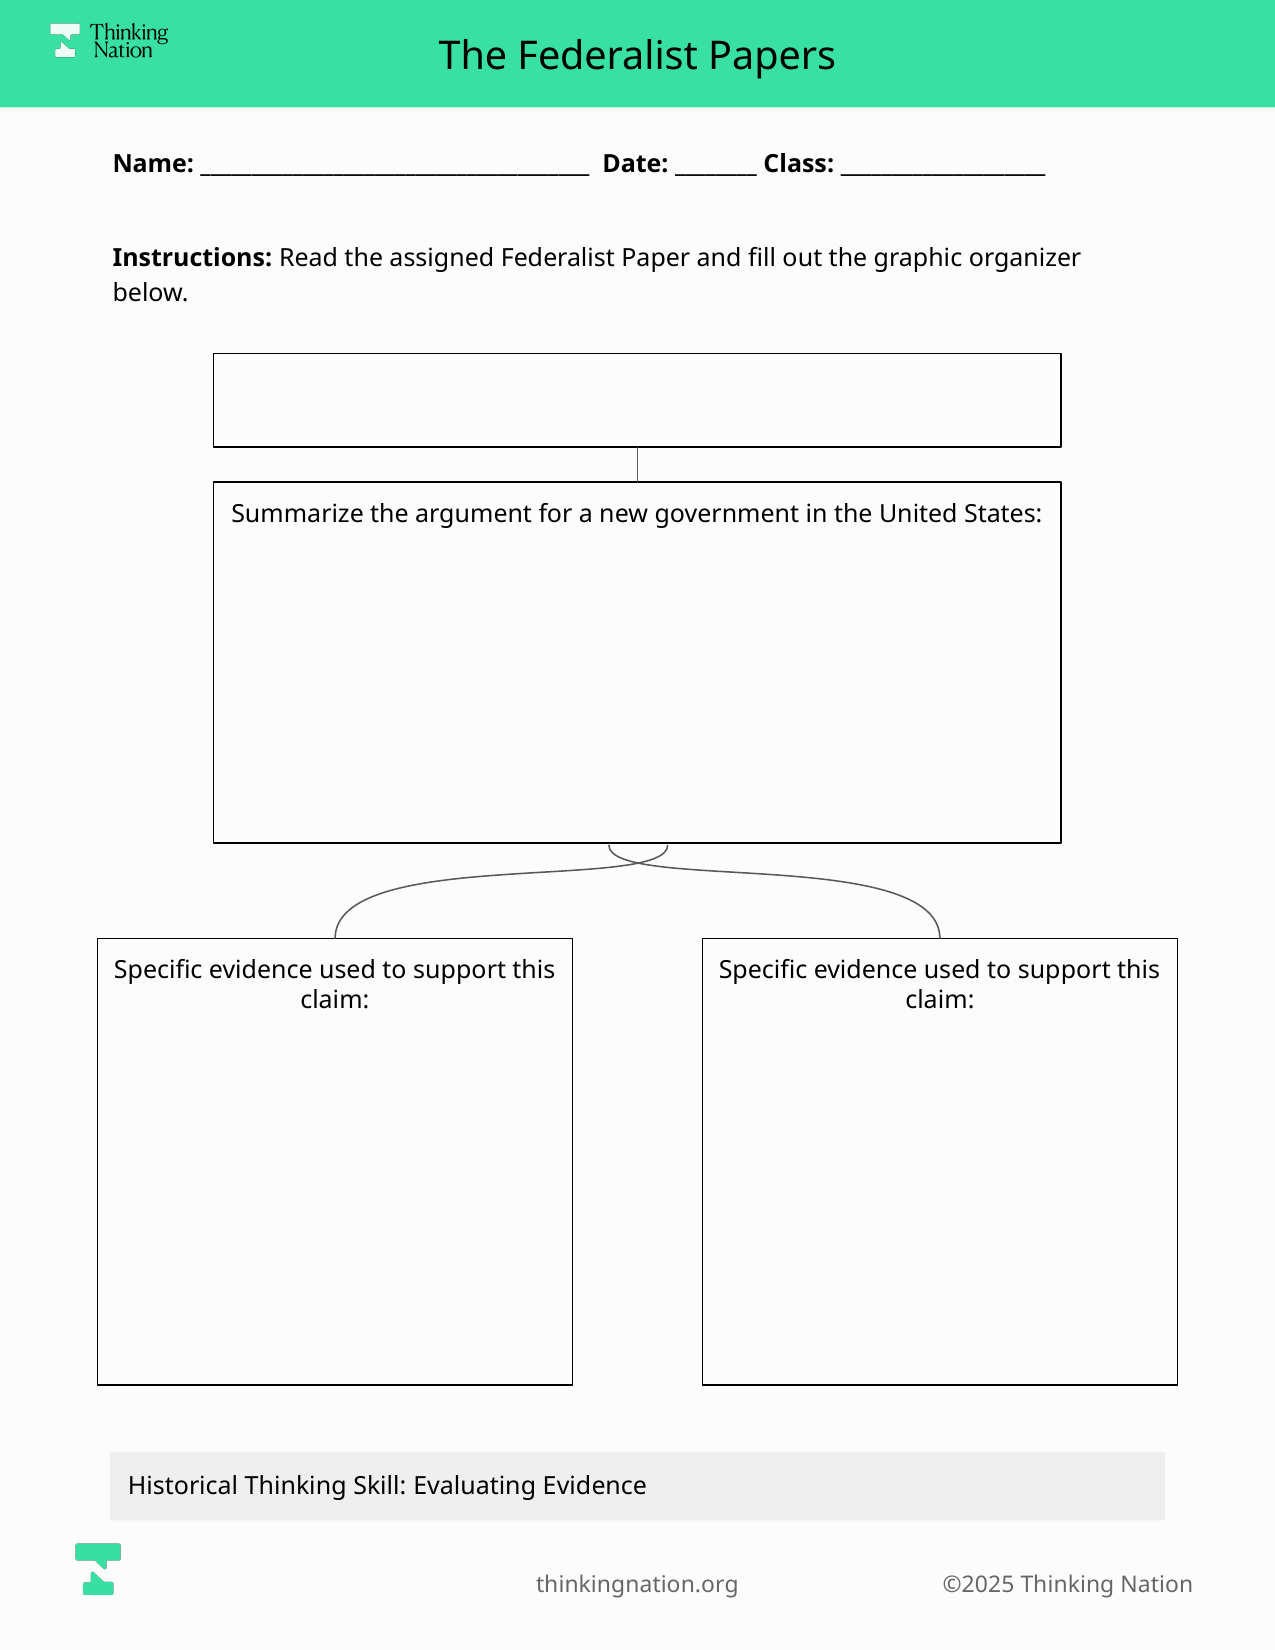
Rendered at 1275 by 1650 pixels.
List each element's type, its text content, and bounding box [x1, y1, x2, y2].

text_box Summarize the argument for a new government in the United States: [213, 482, 1062, 844]
text_box [213, 353, 1062, 448]
picture [36, 12, 172, 69]
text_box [334, 844, 668, 939]
text_box Historical Thinking Skill: Evaluating Evidence [109, 1451, 1165, 1521]
text_box Specific evidence used to support this claim: [702, 938, 1178, 1385]
text_box Specific evidence used to support this claim: [97, 938, 573, 1385]
text_box thinkingnation.org [486, 1553, 789, 1605]
text_box Name: ______________________________________ Date: ________ Class: ____________________ Instructions: Read the assigned Federalist Paper and fill out the graphic organizer below. [97, 132, 1178, 356]
text_box The Federalist Papers [0, 0, 1275, 108]
picture [62, 1533, 134, 1605]
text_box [669, 844, 941, 939]
text_box ©2025 Thinking Nation [907, 1553, 1210, 1605]
